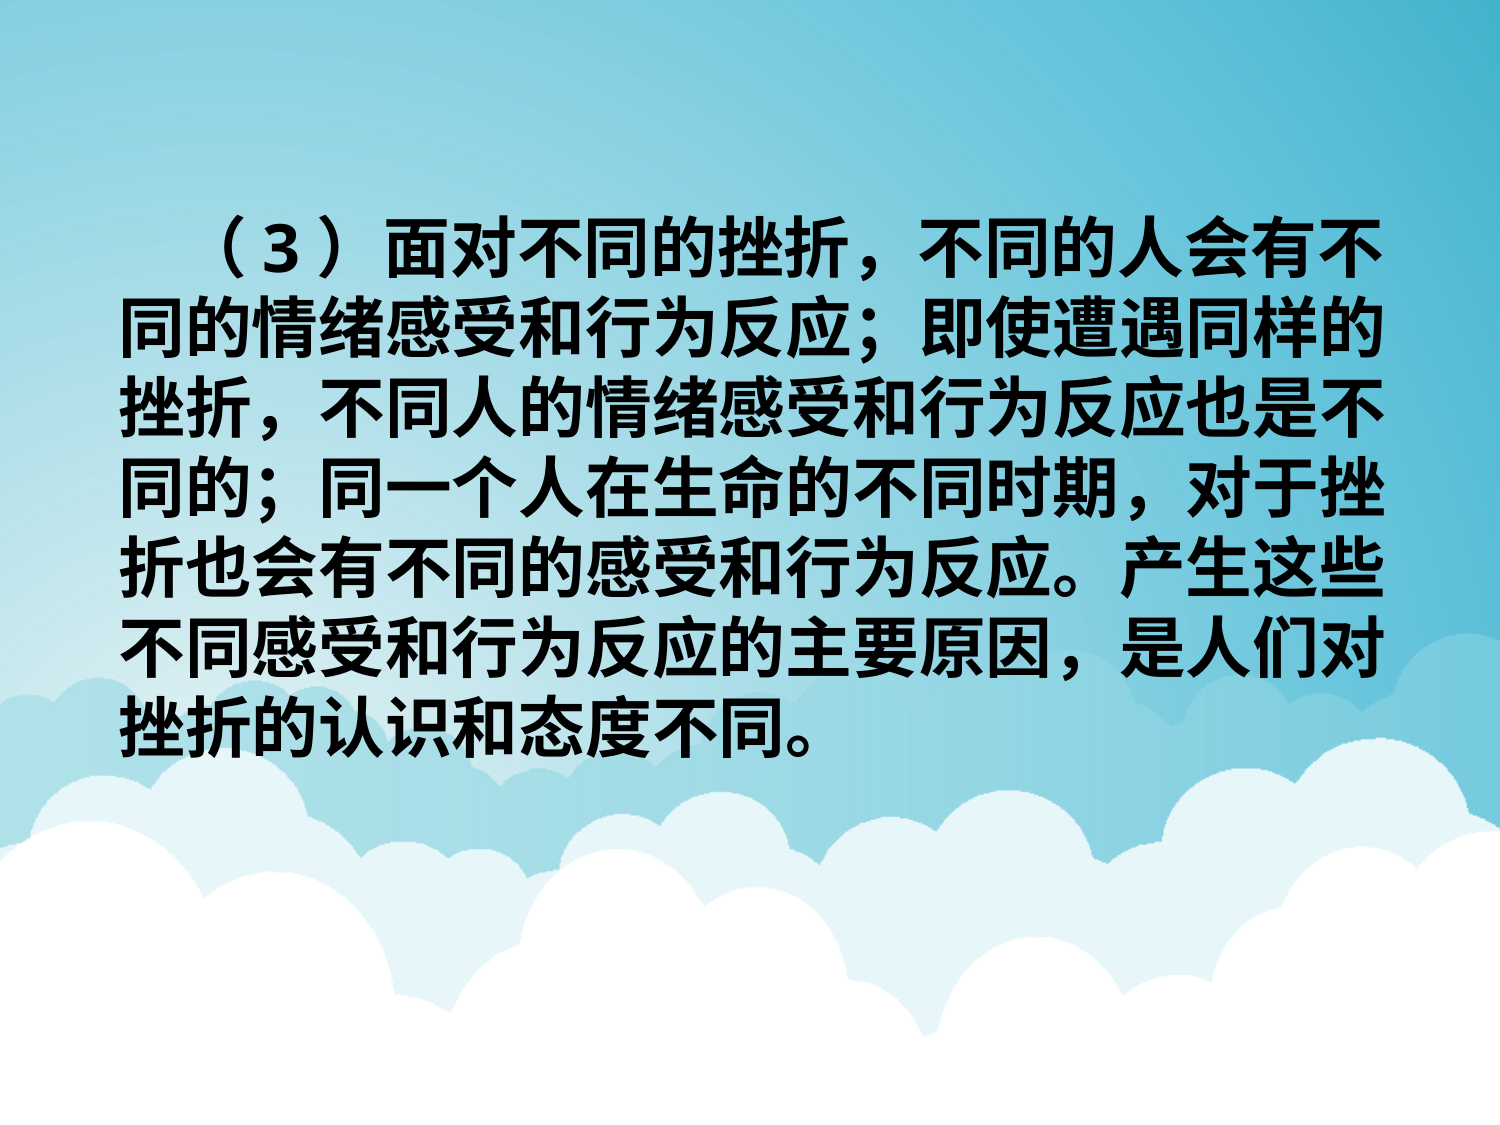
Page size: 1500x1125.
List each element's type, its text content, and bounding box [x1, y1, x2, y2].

picture [0, 0, 1500, 1125]
text_box （3）面对不同的挫折，不同的人会有不同的情绪感受和行为反应；即使遭遇同样的挫折，不同人的情绪感受和行为反应也是不同的；同一个人在生命的不同时期，对于挫折也会有不同的感受和行为反应。产生这些不同感受和行为反应的主要原因，是人们对挫折的认识和态度不同。 [103, 198, 1418, 773]
